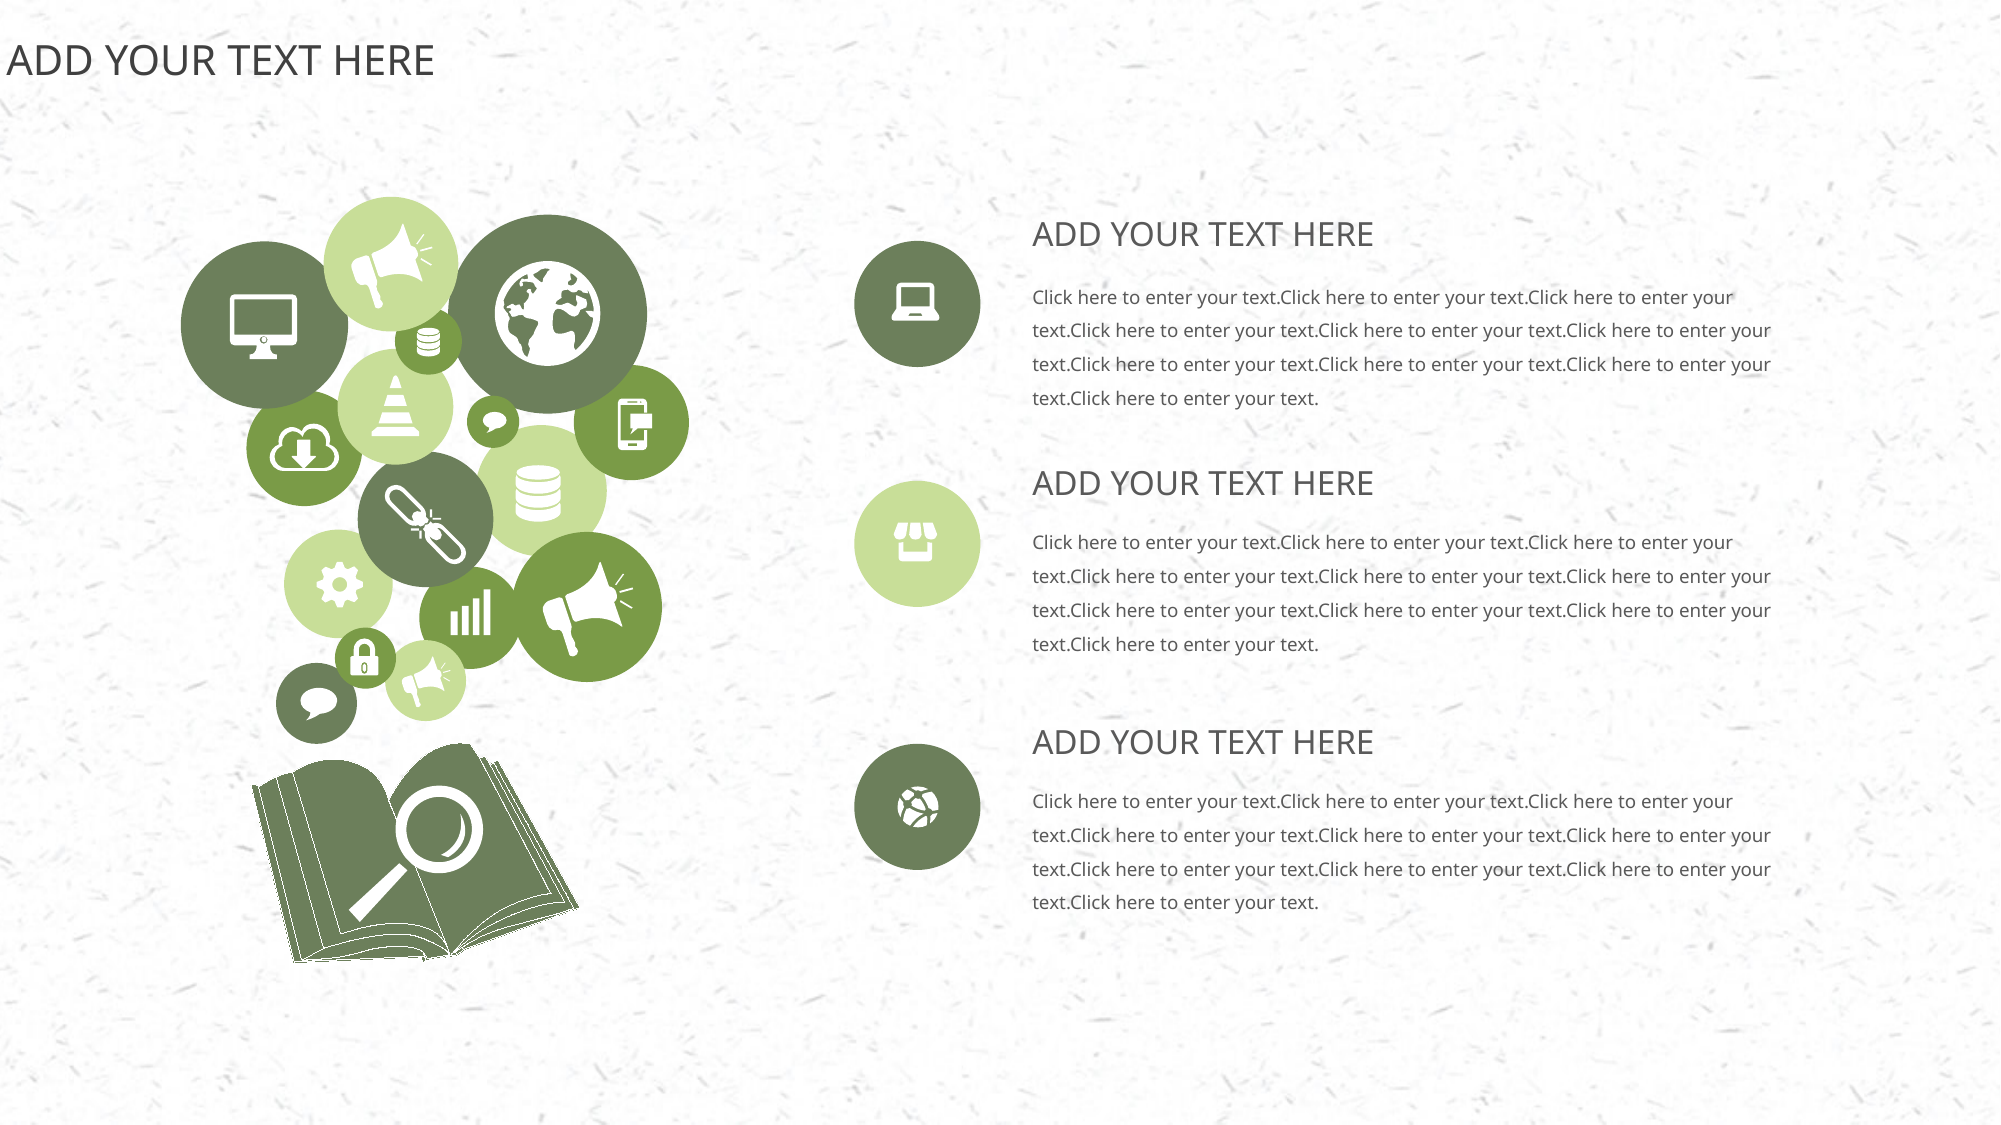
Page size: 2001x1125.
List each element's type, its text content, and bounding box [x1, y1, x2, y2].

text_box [854, 743, 981, 870]
text_box Click here to enter your text.Click here to enter your text.Click here to enter your text.Click here to enter your text.Click here to enter your text.Click here to enter your text.Click here to enter your text.Click here to enter your text.Click here to enter your text.Click here to enter your text. [1017, 266, 1813, 417]
text_box ADD YOUR TEXT HERE [0, 0, 520, 117]
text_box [475, 425, 607, 557]
text_box Click here to enter your text.Click here to enter your text.Click here to enter your text.Click here to enter your text.Click here to enter your text.Click here to enter your text.Click here to enter your text.Click here to enter your text.Click here to enter your text.Click here to enter your text. [1017, 512, 1813, 663]
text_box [385, 640, 467, 722]
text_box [394, 307, 462, 375]
text_box Click here to enter your text.Click here to enter your text.Click here to enter your text.Click here to enter your text.Click here to enter your text.Click here to enter your text.Click here to enter your text.Click here to enter your text.Click here to enter your text.Click here to enter your text. [1017, 771, 1813, 922]
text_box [448, 214, 648, 414]
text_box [511, 531, 662, 683]
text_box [284, 529, 393, 639]
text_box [348, 781, 488, 922]
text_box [573, 365, 689, 481]
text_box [180, 241, 349, 409]
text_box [275, 662, 357, 744]
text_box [337, 348, 454, 465]
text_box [854, 240, 981, 368]
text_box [323, 196, 459, 332]
text_box ADD YOUR TEXT HERE [1017, 713, 1491, 769]
text_box ADD YOUR TEXT HERE [1017, 454, 1491, 510]
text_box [334, 627, 396, 689]
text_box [246, 409, 357, 507]
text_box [357, 451, 494, 588]
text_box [250, 738, 581, 964]
text_box ADD YOUR TEXT HERE [1017, 205, 1491, 260]
picture [0, 0, 2001, 1125]
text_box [854, 480, 981, 607]
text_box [466, 395, 520, 448]
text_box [419, 566, 511, 669]
